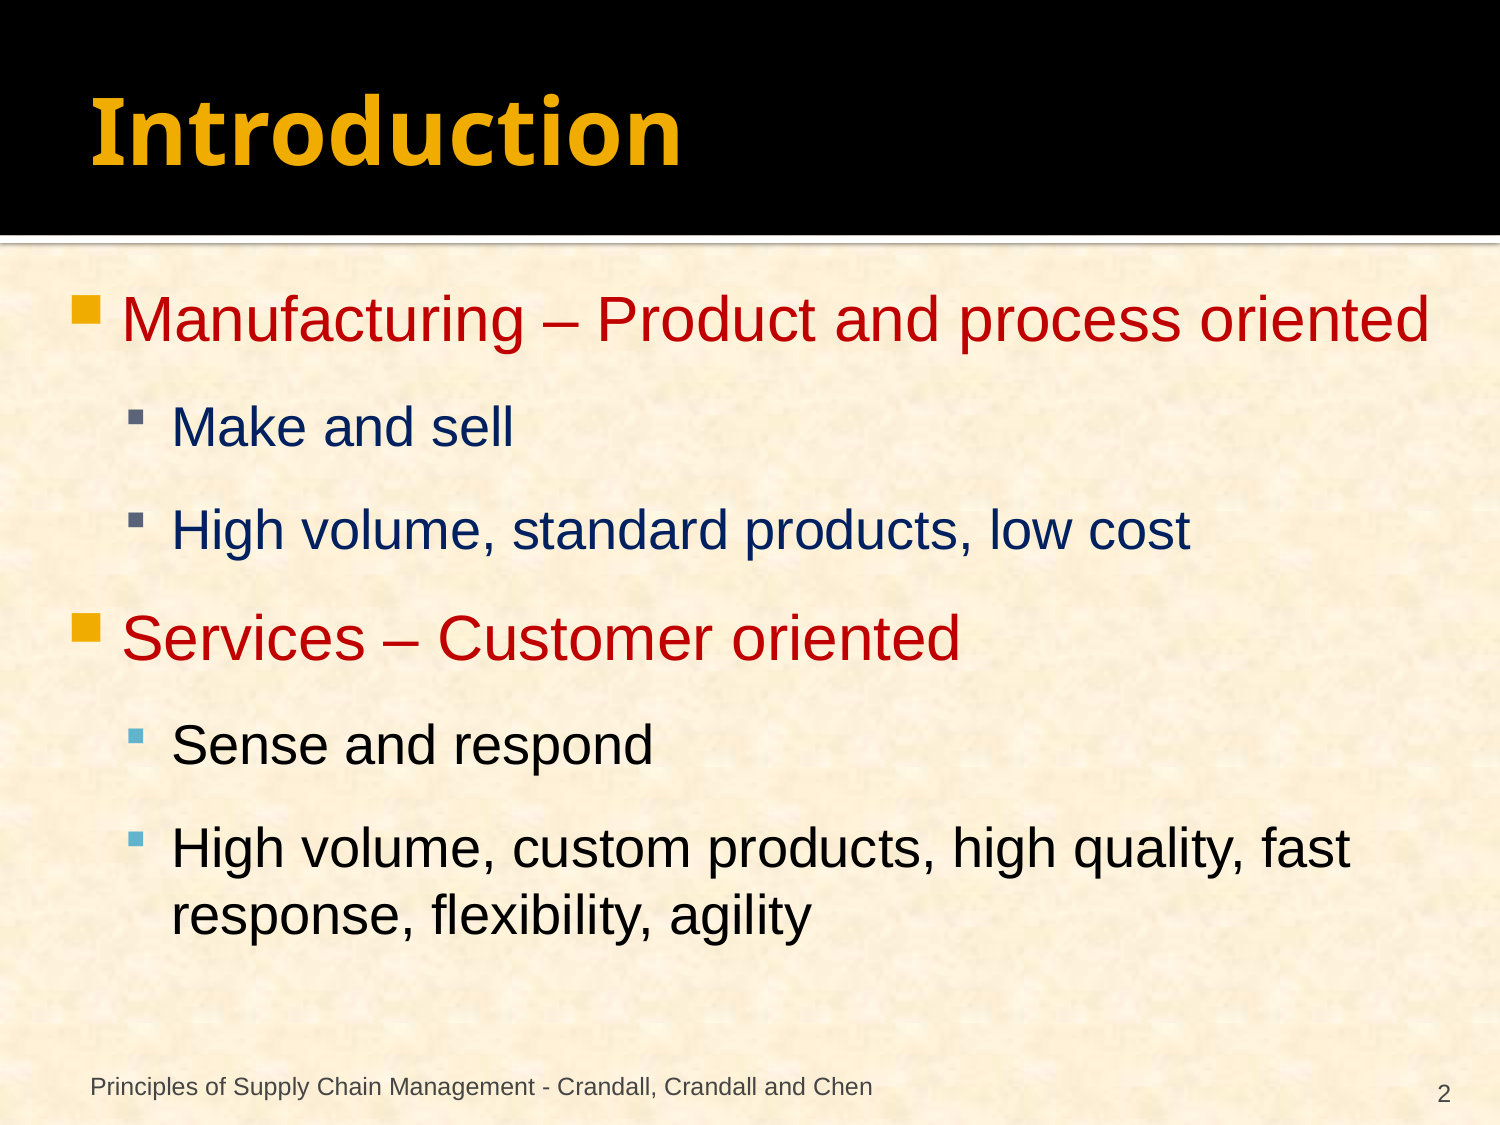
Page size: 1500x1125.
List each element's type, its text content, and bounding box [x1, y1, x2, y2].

list Manufacturing – Product and process oriented Make and sell High volume, standard products, low cost Services – Customer oriented Sense and respond High volume, custom products, high quality, fast response, flexibility, agility [37, 262, 1463, 1005]
picture [0, 243, 1500, 1125]
title Introduction [75, 25, 1425, 231]
slide_number 2 [1345, 1062, 1467, 1108]
footer Principles of Supply Chain Management - Crandall, Crandall and Chen [75, 1062, 975, 1100]
